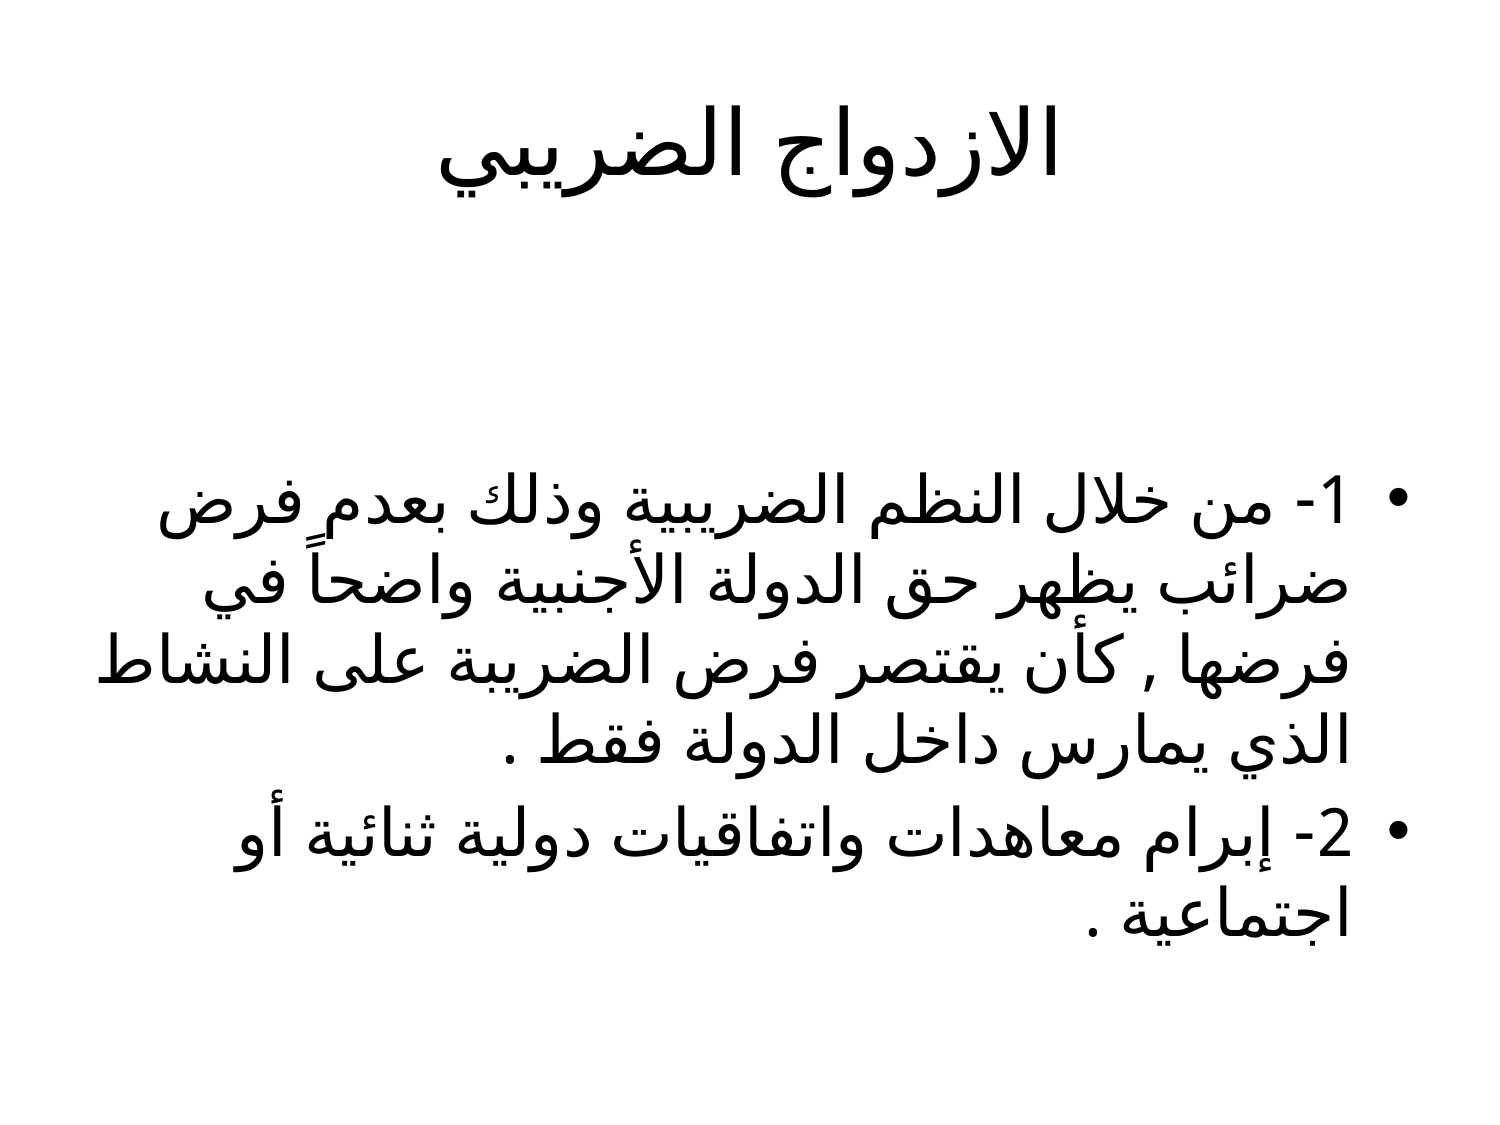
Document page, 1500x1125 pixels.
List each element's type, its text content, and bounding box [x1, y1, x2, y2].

title الازدواج الضريبي [75, 45, 1425, 233]
list 1- من خلال النظم الضريبية وذلك بعدم فرض ضرائب يظهر حق الدولة الأجنبية واضحاً في فرضها , كأن يقتصر فرض الضريبة على النشاط الذي يمارس داخل الدولة فقط . 2- إبرام معاهدات واتفاقيات دولية ثنائية أو اجتماعية . [75, 262, 1425, 1005]
